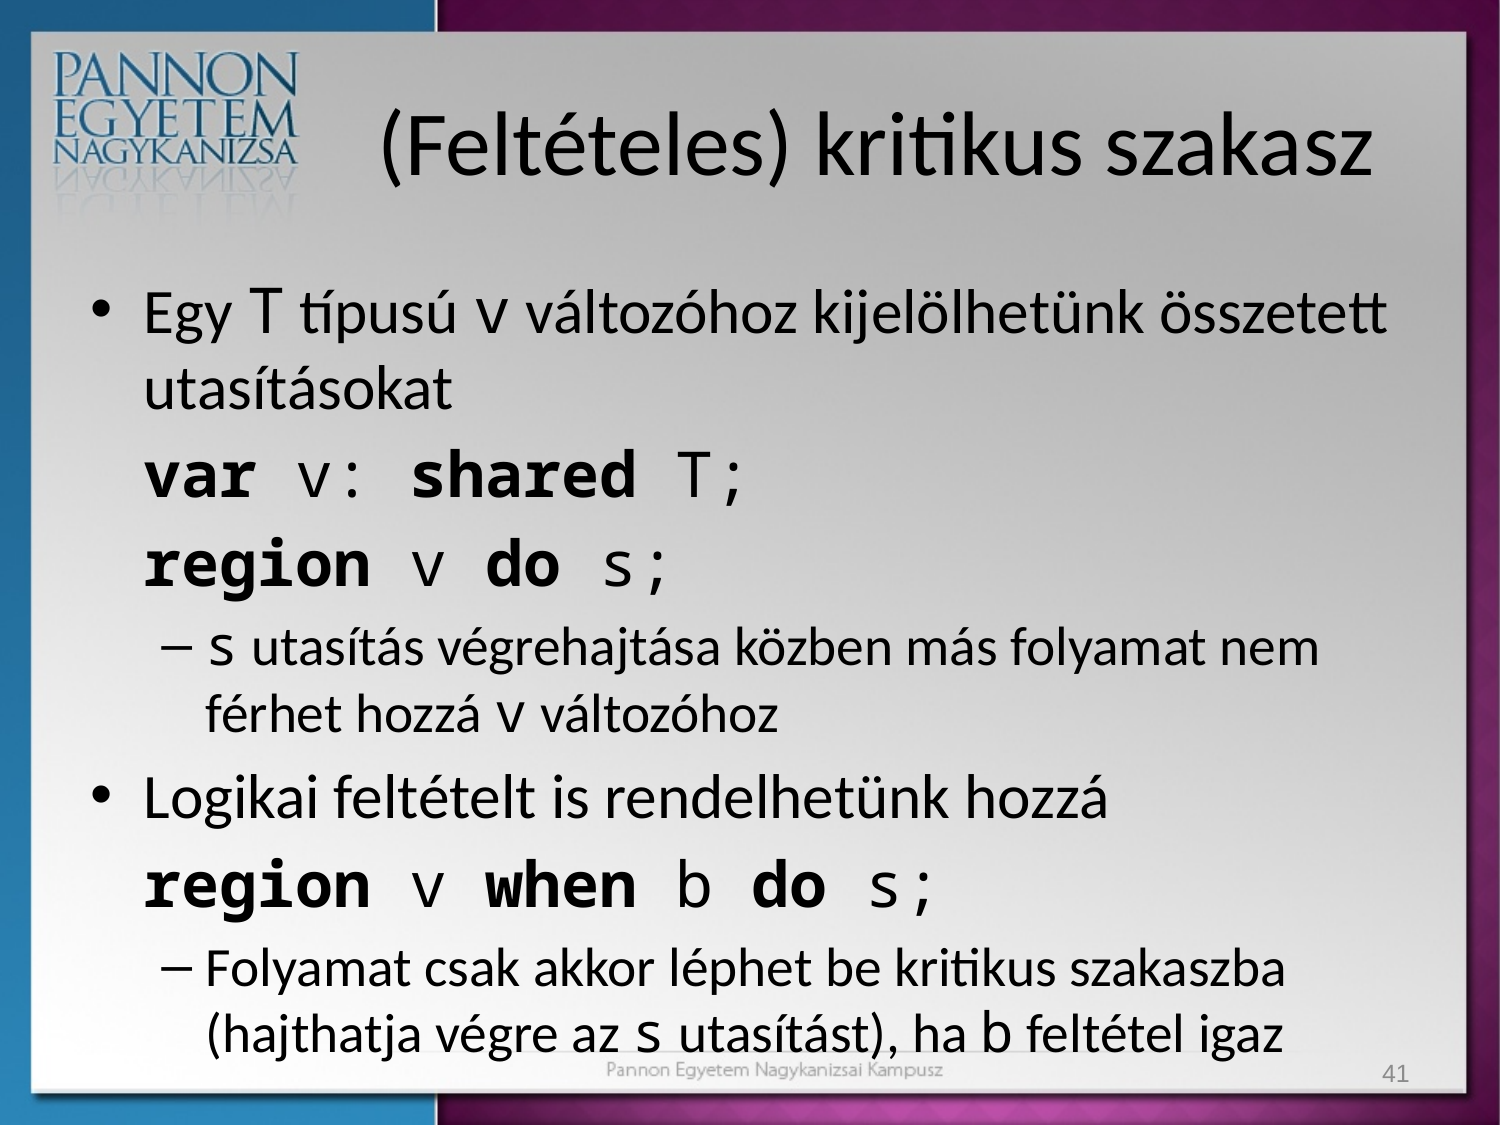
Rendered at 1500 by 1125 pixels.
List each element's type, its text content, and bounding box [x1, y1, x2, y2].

picture [0, 0, 1500, 1125]
list Egy T típusú v változóhoz kijelölhetünk összetett utasításokat var v: shared T; region v do s; s utasítás végrehajtása közben más folyamat nem férhet hozzá v változóhoz Logikai feltételt is rendelhetünk hozzá region v when b do s; Folyamat csak akkor léphet be kritikus szakaszba (hajthatja végre az s utasítást), ha b feltétel igaz [75, 262, 1425, 1075]
slide_number 41 [1074, 1042, 1425, 1103]
title (Feltételes) kritikus szakasz [328, 45, 1425, 233]
